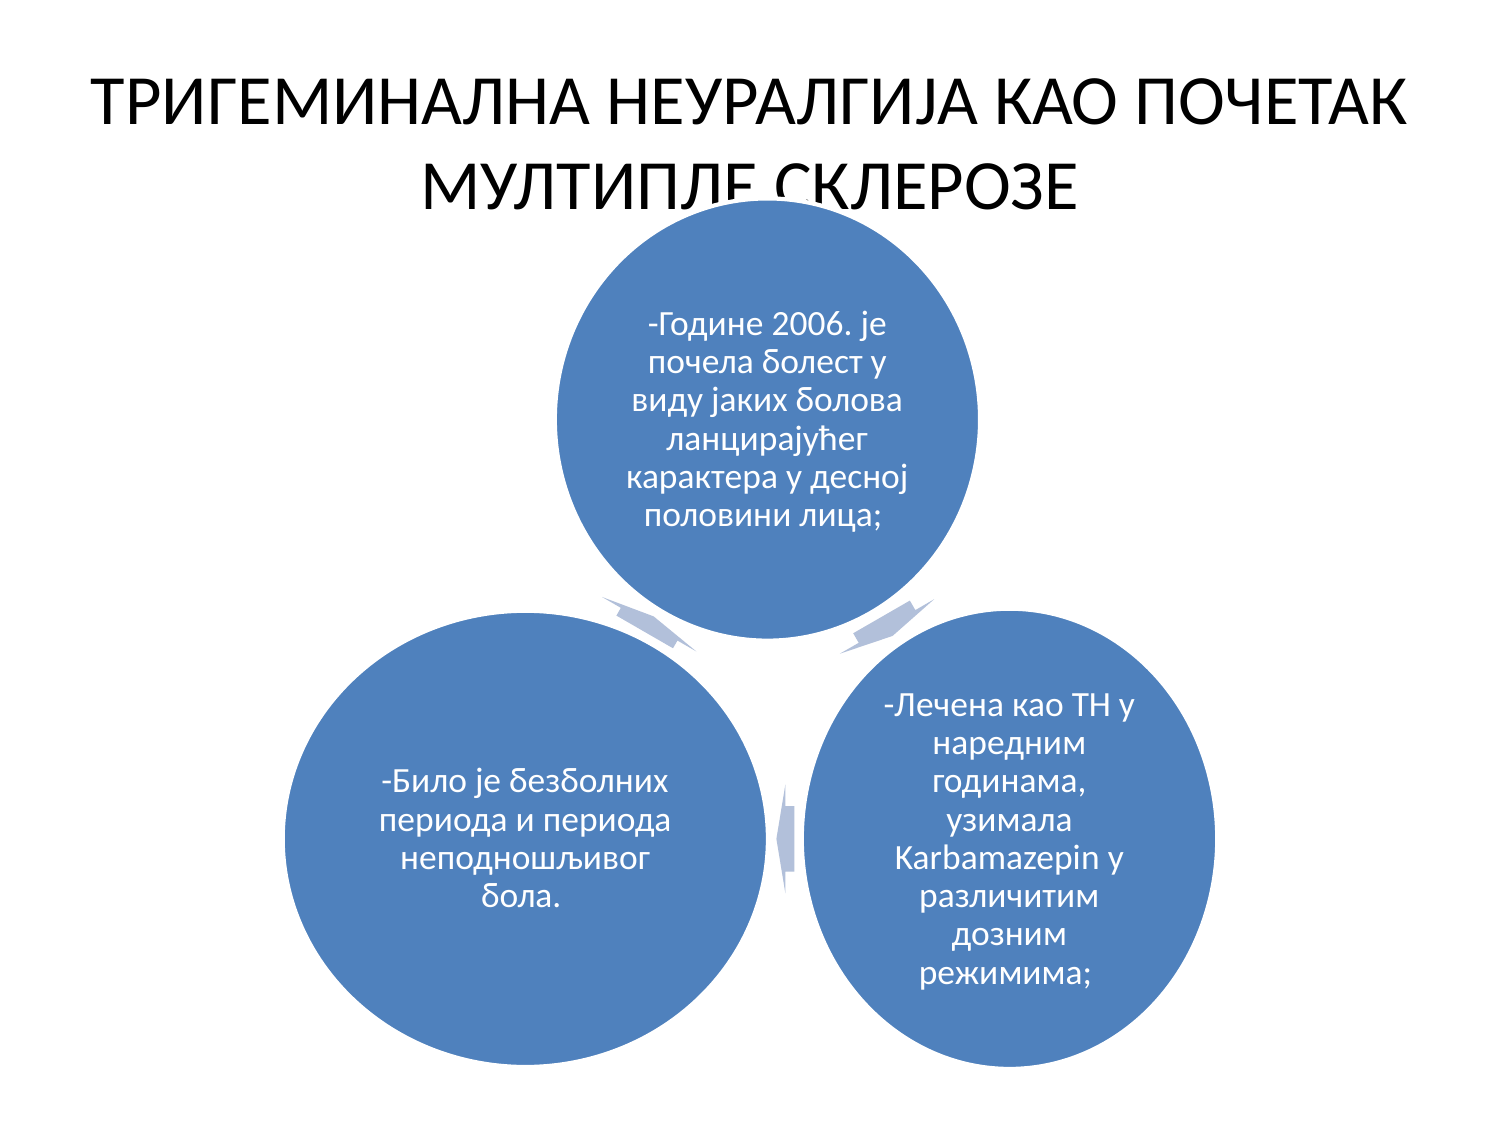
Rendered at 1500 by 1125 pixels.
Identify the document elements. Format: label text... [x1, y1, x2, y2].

title ТРИГЕМИНАЛНА НЕУРАЛГИЈА КАО ПОЧЕТАК МУЛТИПЛЕ СКЛЕРОЗЕ [75, 45, 1425, 233]
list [74, 262, 1426, 1006]
